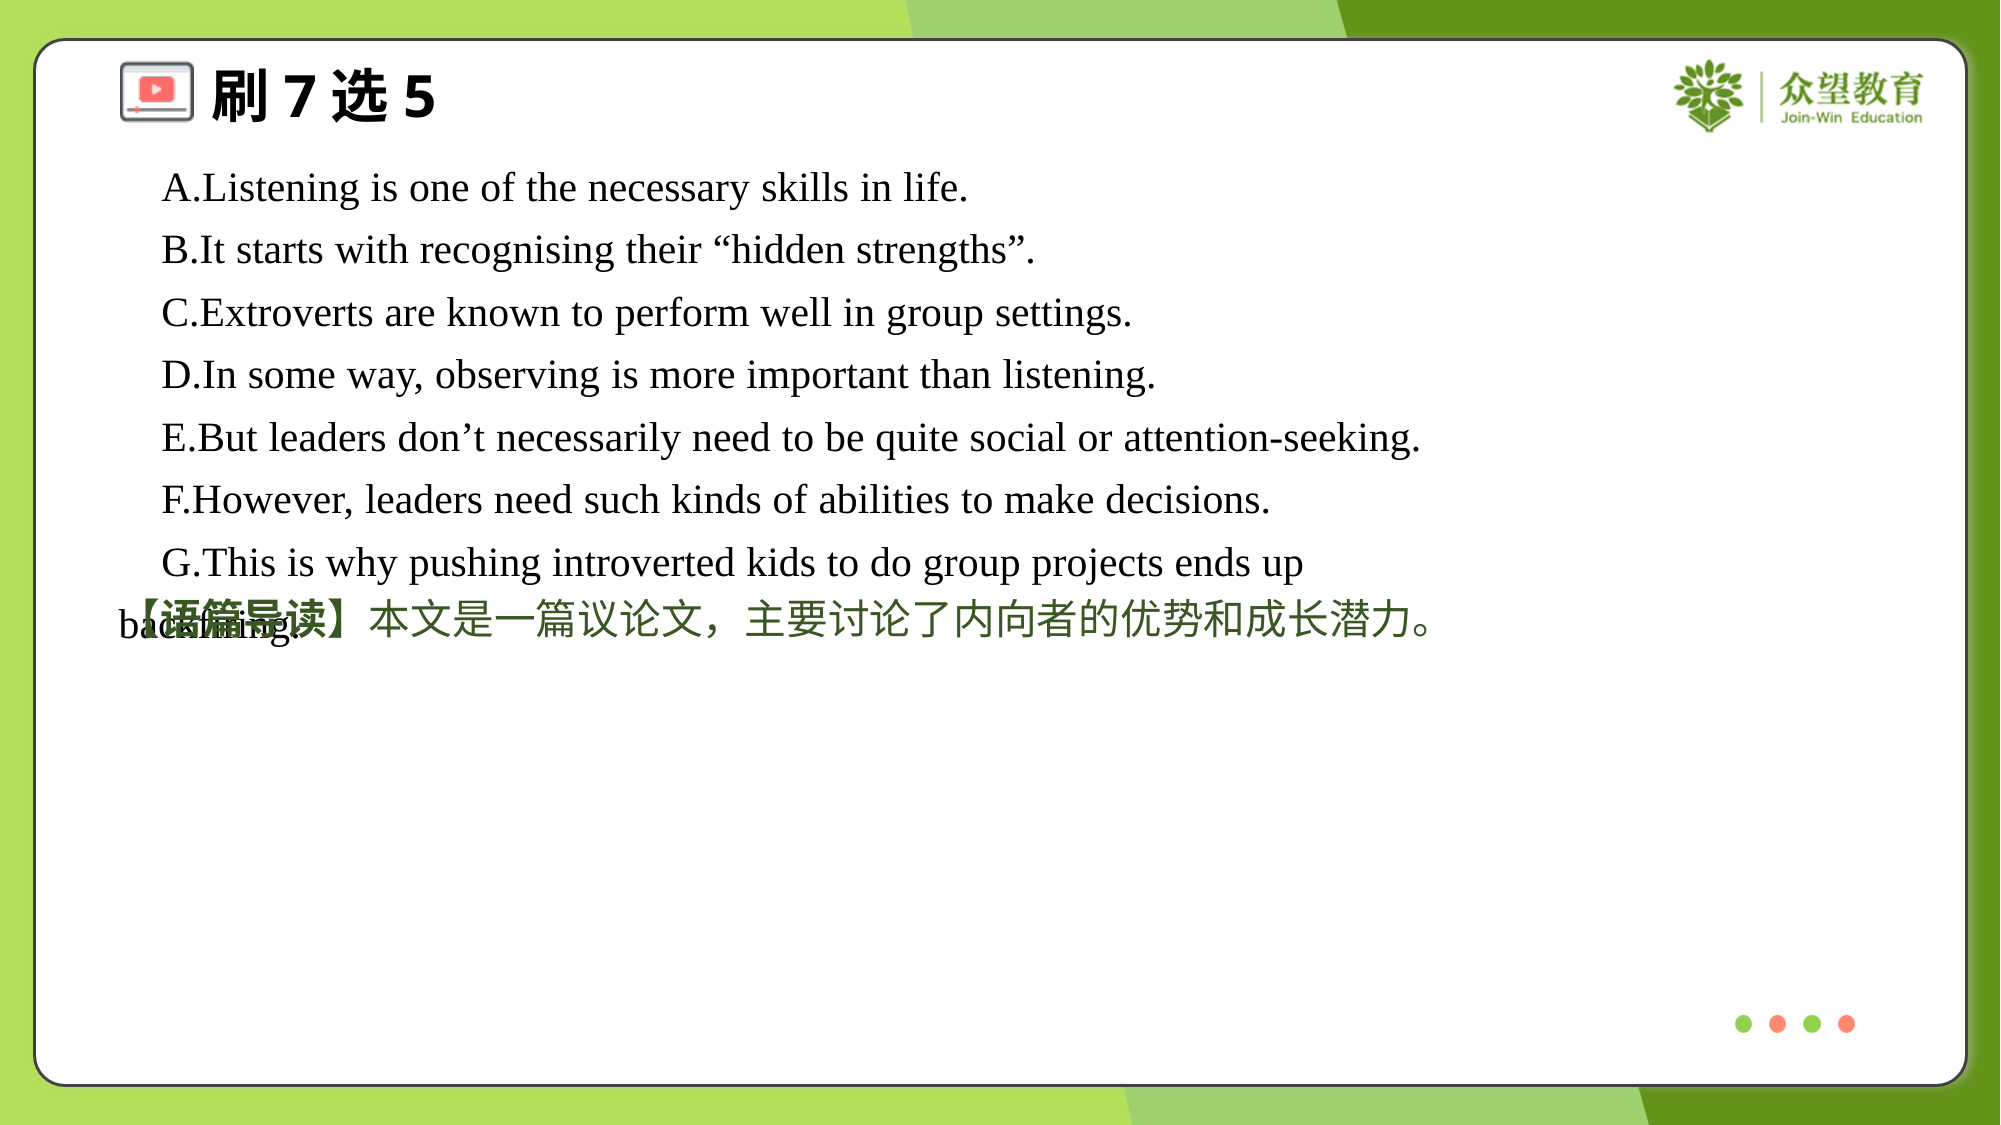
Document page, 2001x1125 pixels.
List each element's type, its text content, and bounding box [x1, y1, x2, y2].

text_box 【语篇导读】本文是一篇议论文，主要讨论了内向者的优势和成长潜力。 [118, 580, 1883, 639]
picture [0, 0, 2000, 1125]
text_box A.Listening is one of the necessary skills in life. B.It starts with recognising their “hidden strengths”. C.Extroverts are known to perform well in group settings. D.In some way, observing is more important than listening. E.But leaders don’t necessarily need to be quite social or attention-seeking. F.However, leaders need such kinds of abilities to make decisions. G.This is why pushing introverted kids to do group projects ends up backfiring.#7 [118, 146, 1883, 579]
